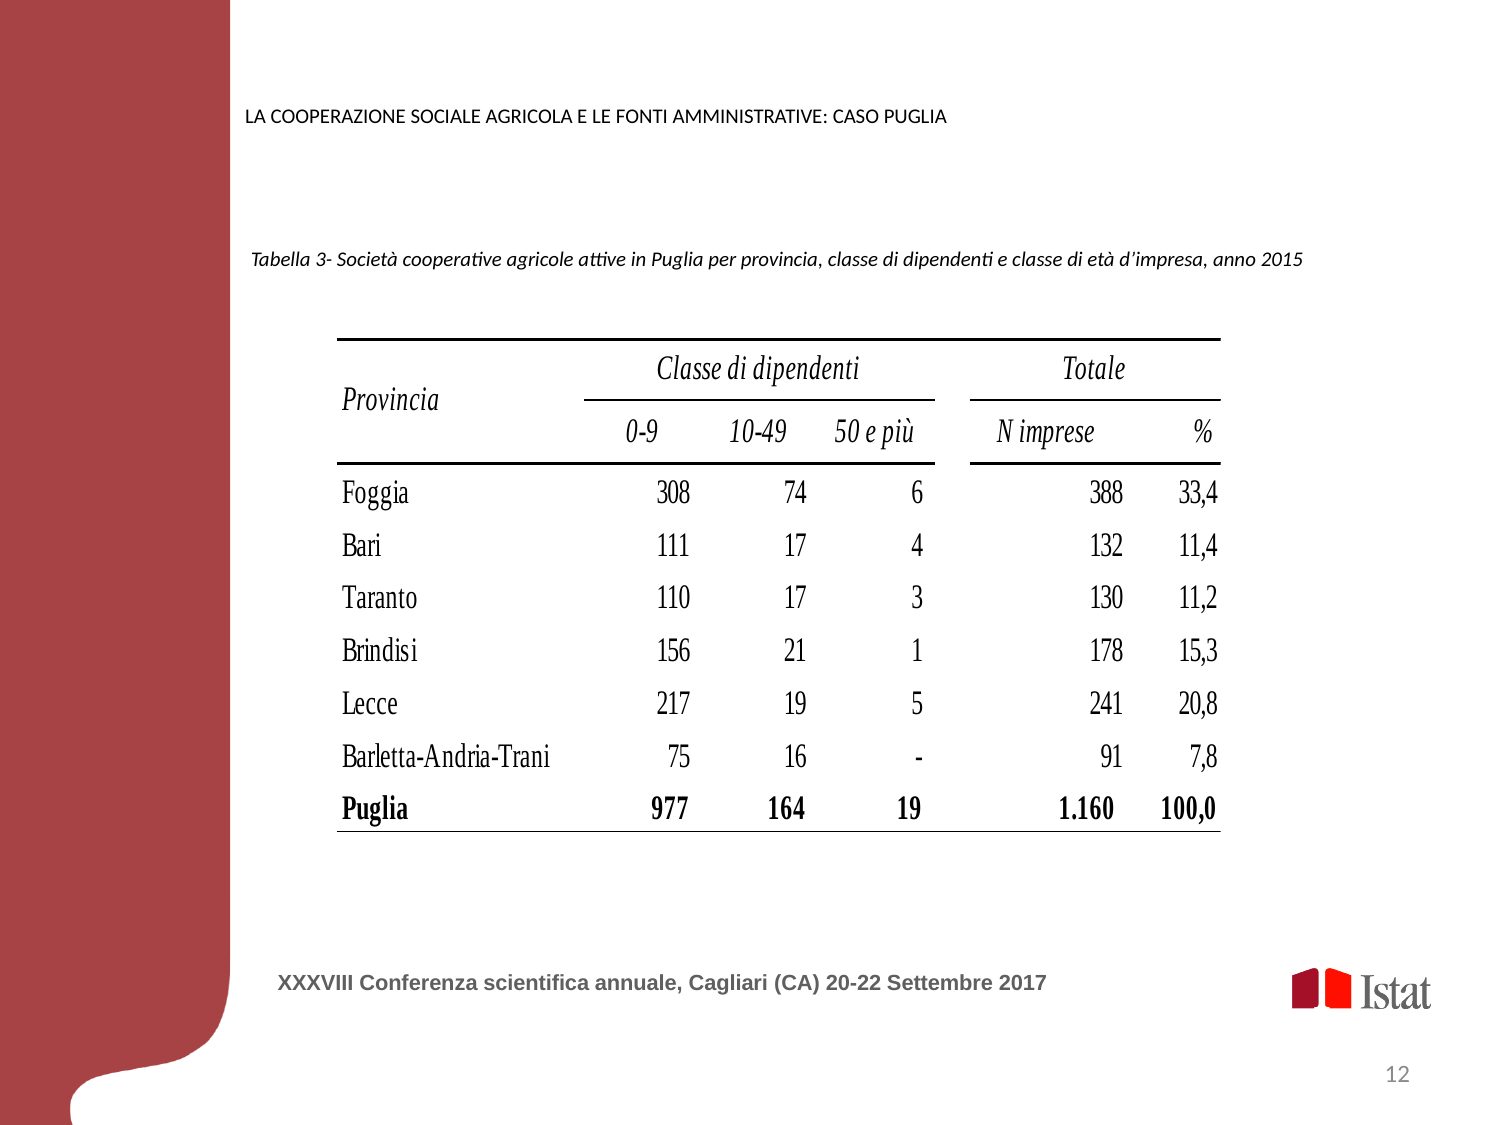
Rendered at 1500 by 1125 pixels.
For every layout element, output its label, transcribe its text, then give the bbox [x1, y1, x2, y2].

list Tabella 3- Società cooperative agricole attive in Puglia per provincia, classe di dipendenti e classe di età d’impresa, anno 2015 [235, 191, 1431, 935]
slide_number 12 [1074, 1042, 1425, 1103]
picture [1292, 968, 1431, 1009]
picture [0, 0, 231, 1125]
text_box XXXVIII Conferenza scientifica annuale, Cagliari (CA) 20-22 Settembre 2017 [277, 968, 1058, 995]
picture [336, 337, 1223, 835]
title LA COOPERAZIONE SOCIALE AGRICOLA E LE FONTI AMMINISTRATIVE: CASO PUGLIA [235, 45, 1317, 185]
